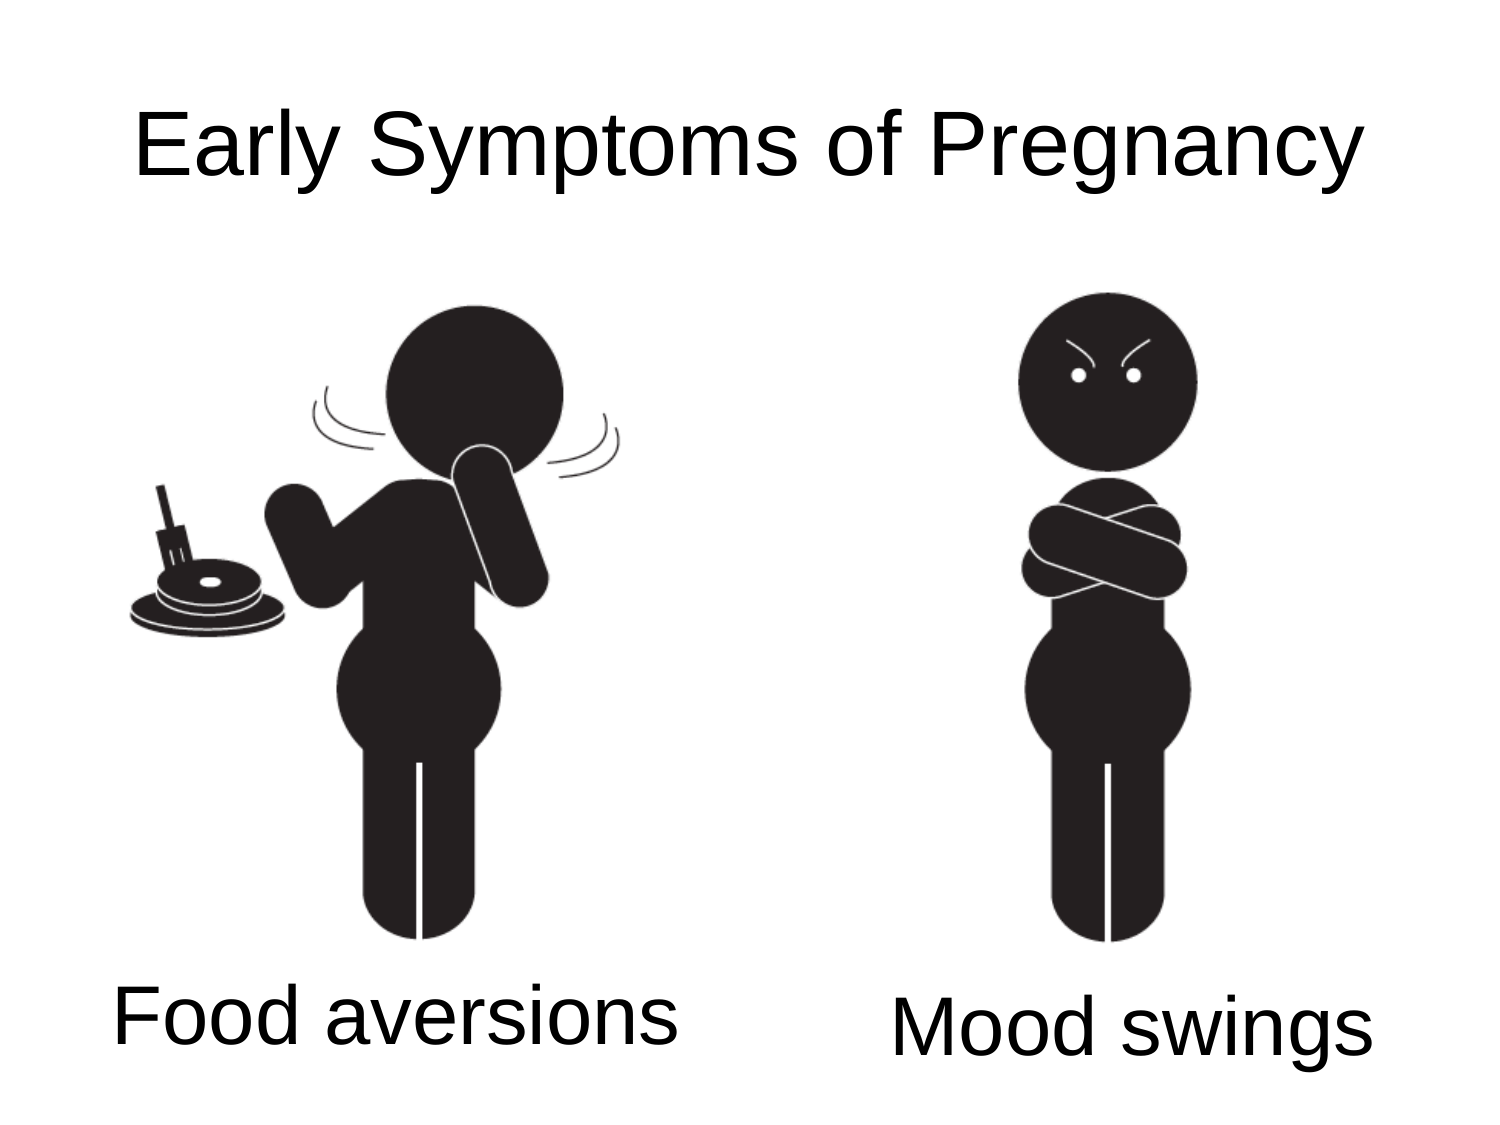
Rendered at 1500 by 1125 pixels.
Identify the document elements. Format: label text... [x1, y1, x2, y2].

text_box Mood swings [811, 964, 1454, 1080]
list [762, 262, 1426, 1006]
text_box Food aversions [74, 1013, 718, 1070]
title Early Symptoms of Pregnancy [75, 45, 1425, 233]
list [74, 262, 738, 1006]
